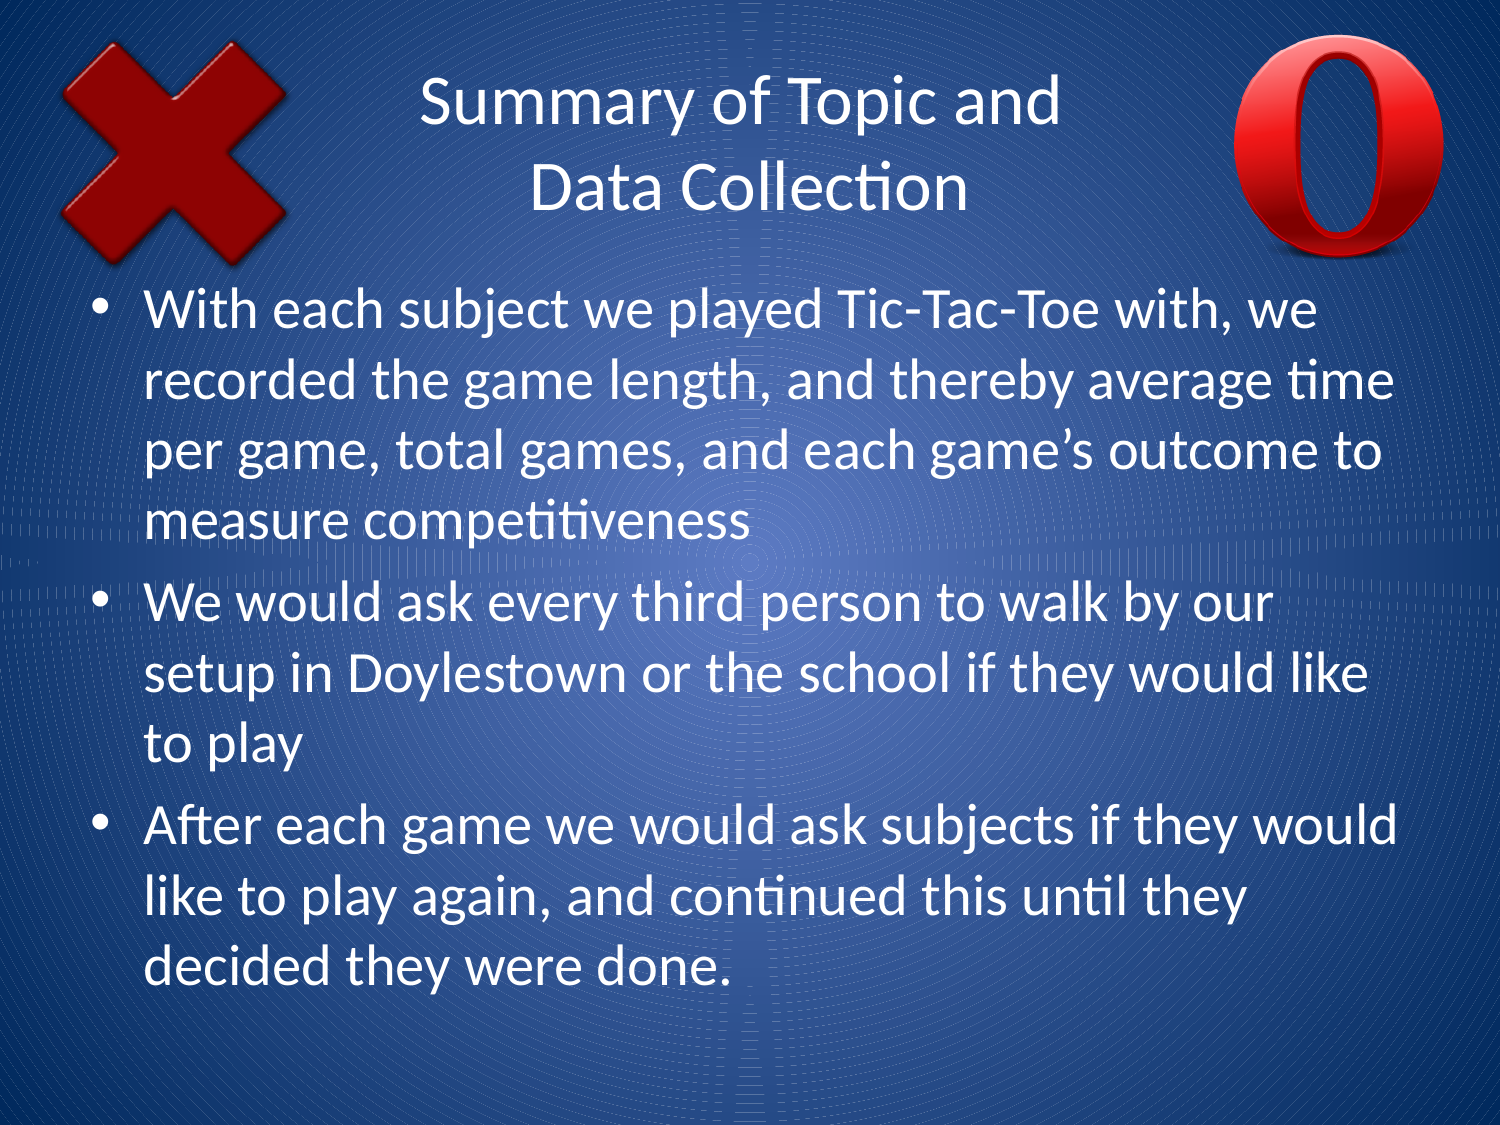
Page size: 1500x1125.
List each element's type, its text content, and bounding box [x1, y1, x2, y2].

title Summary of Topic and Data Collection [344, 45, 1208, 233]
picture [6, 0, 339, 318]
picture [1213, 22, 1461, 270]
list With each subject we played Tic-Tac-Toe with, we recorded the game length, and thereby average time per game, total games, and each game’s outcome to measure competitiveness We would ask every third person to walk by our setup in Doylestown or the school if they would like to play After each game we would ask subjects if they would like to play again, and continued this until they decided they were done. [75, 262, 1425, 1005]
